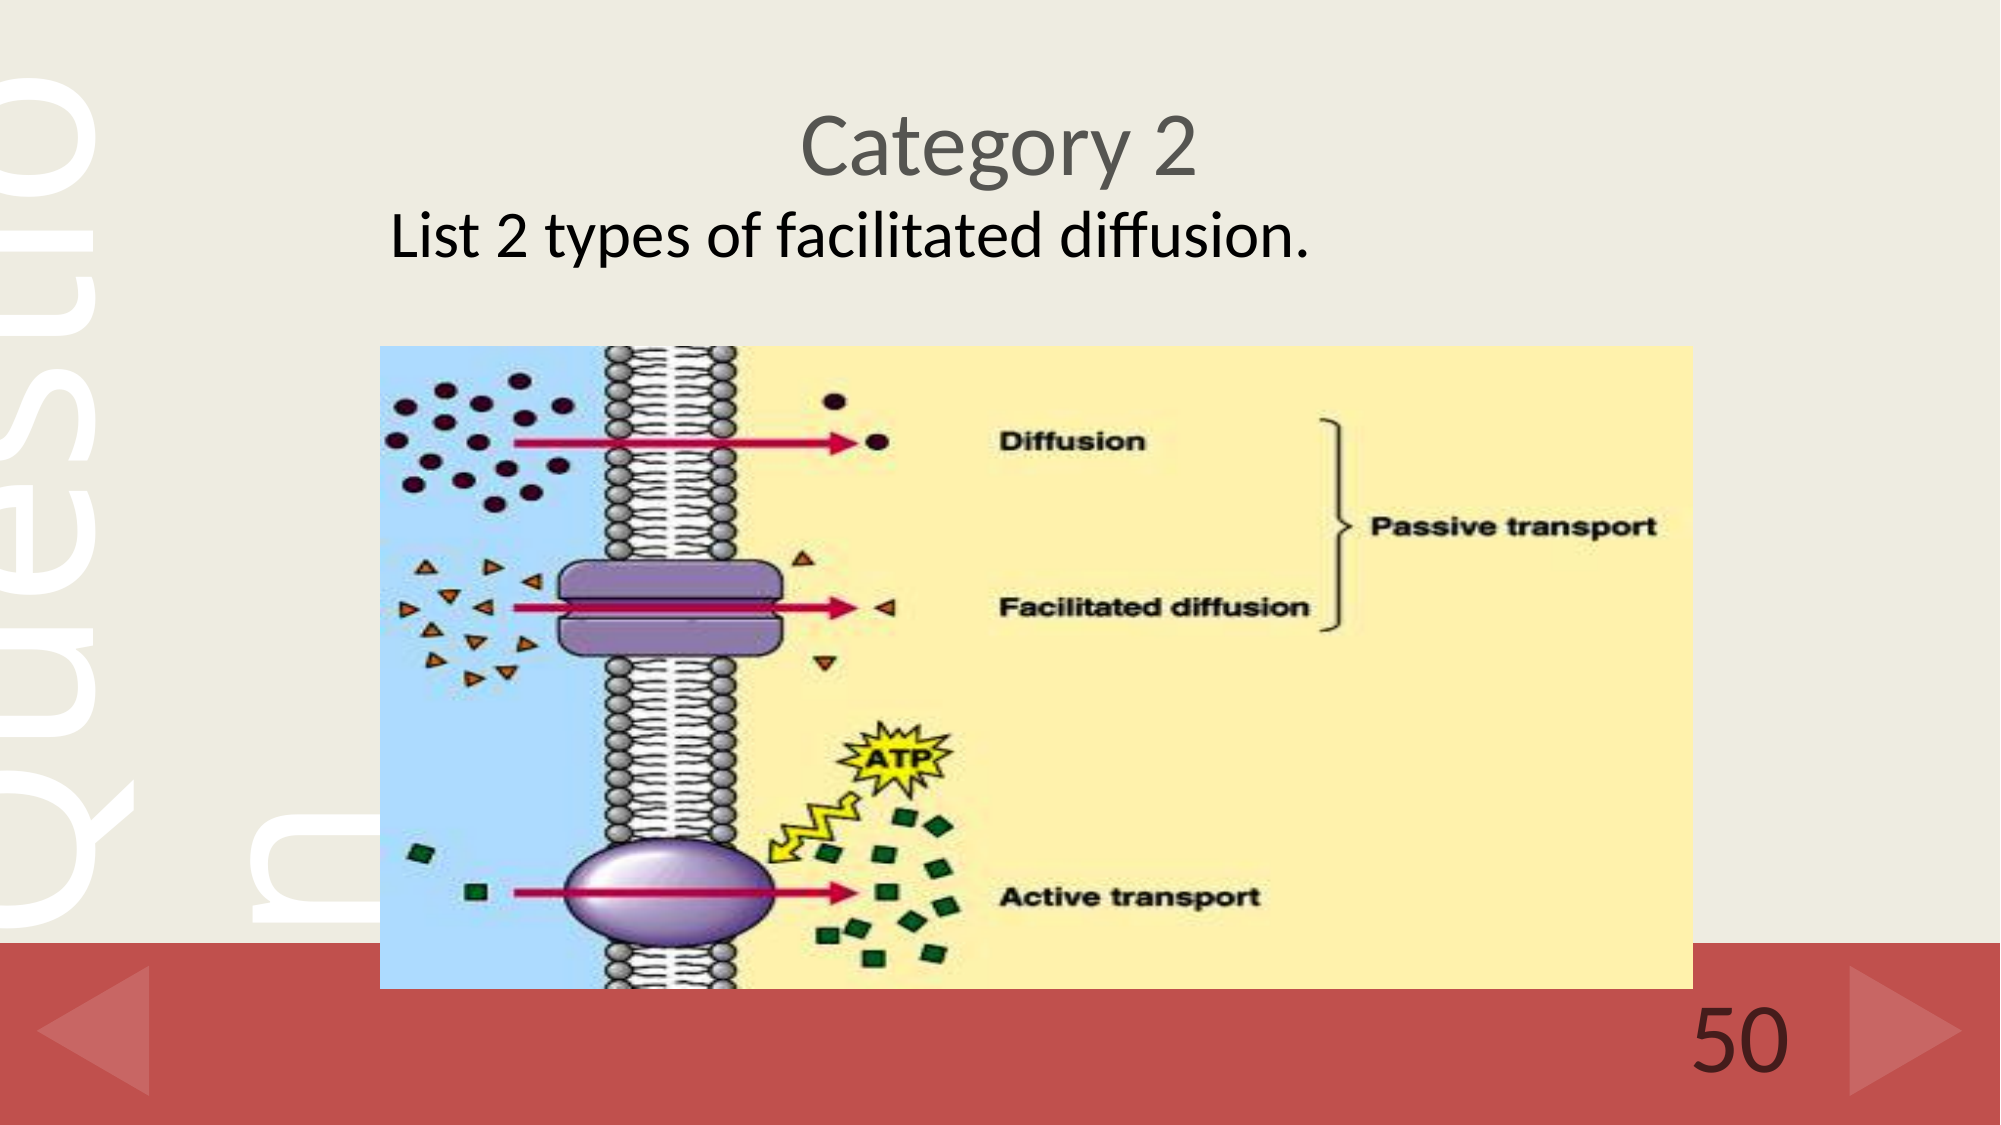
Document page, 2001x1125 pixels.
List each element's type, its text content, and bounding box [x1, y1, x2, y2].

picture [380, 345, 1693, 989]
title Category 2 [99, 45, 1900, 233]
list List 2 types of facilitated diffusion. [375, 233, 1331, 350]
list 50 [1494, 967, 1806, 1097]
